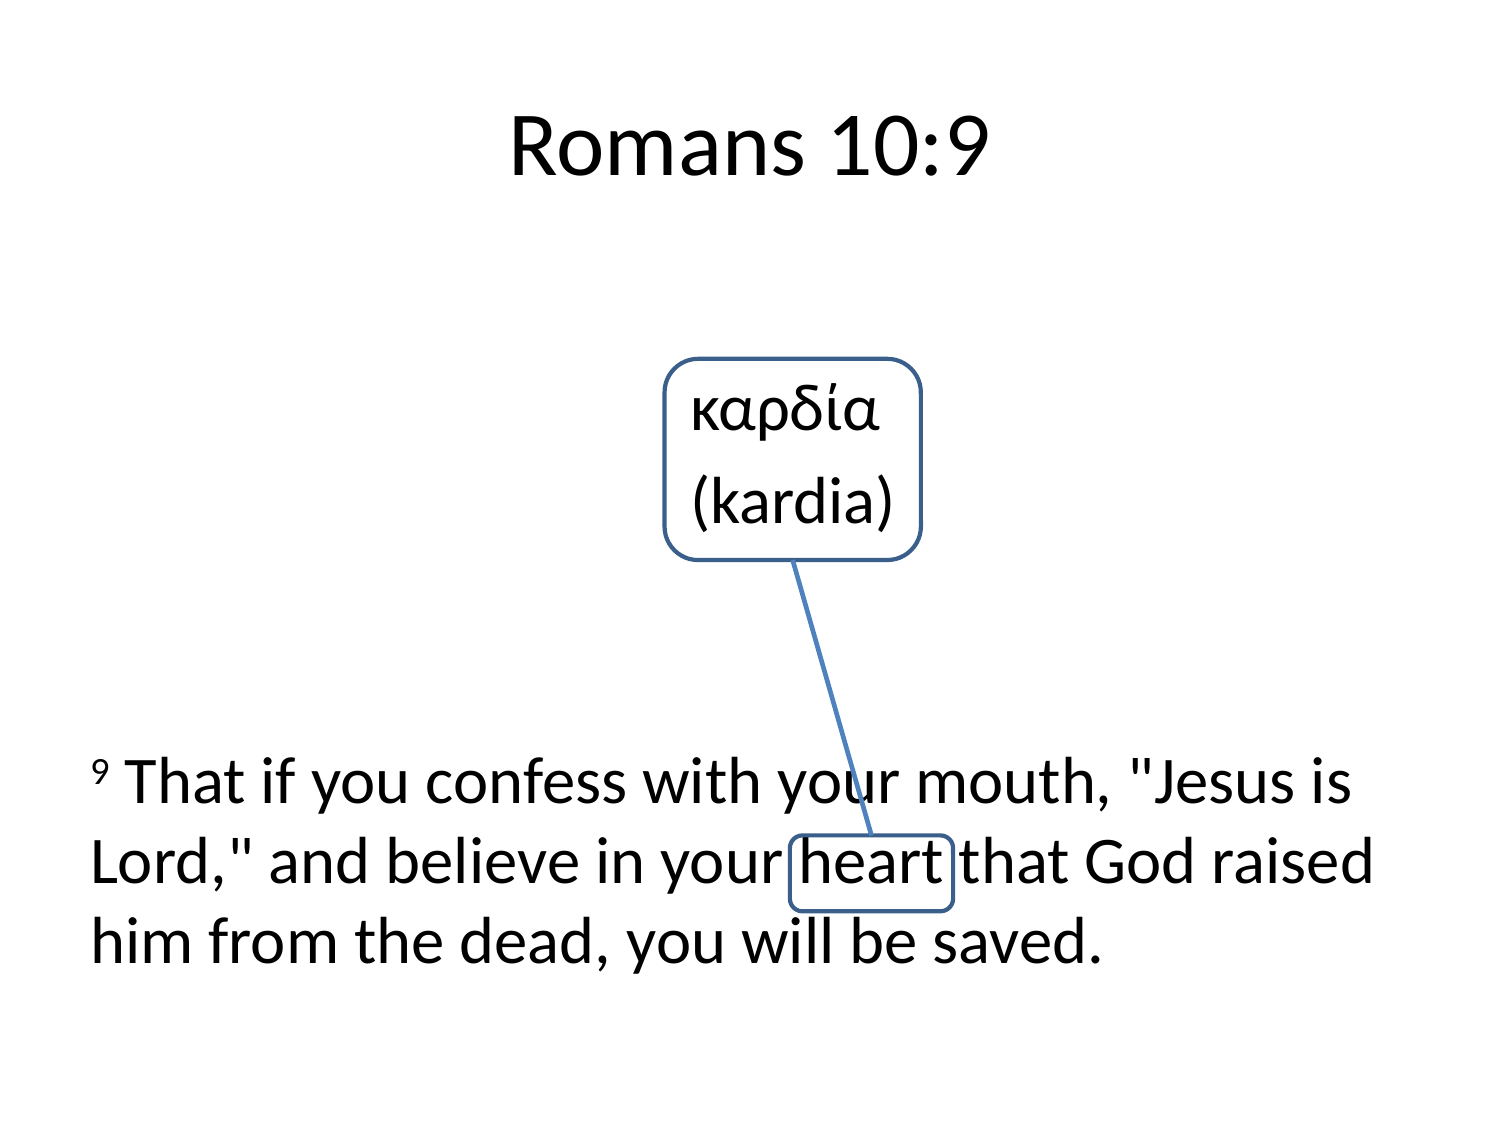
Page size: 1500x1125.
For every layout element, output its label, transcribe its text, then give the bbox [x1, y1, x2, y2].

text_box [662, 356, 924, 563]
list καρδία (kardia) 9 That if you confess with your mouth, "Jesus is Lord," and believe in your heart that God raised him from the dead, you will be saved. [75, 262, 1425, 1005]
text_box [792, 559, 872, 836]
text_box [787, 833, 956, 914]
title Romans 10:9 [75, 45, 1425, 233]
